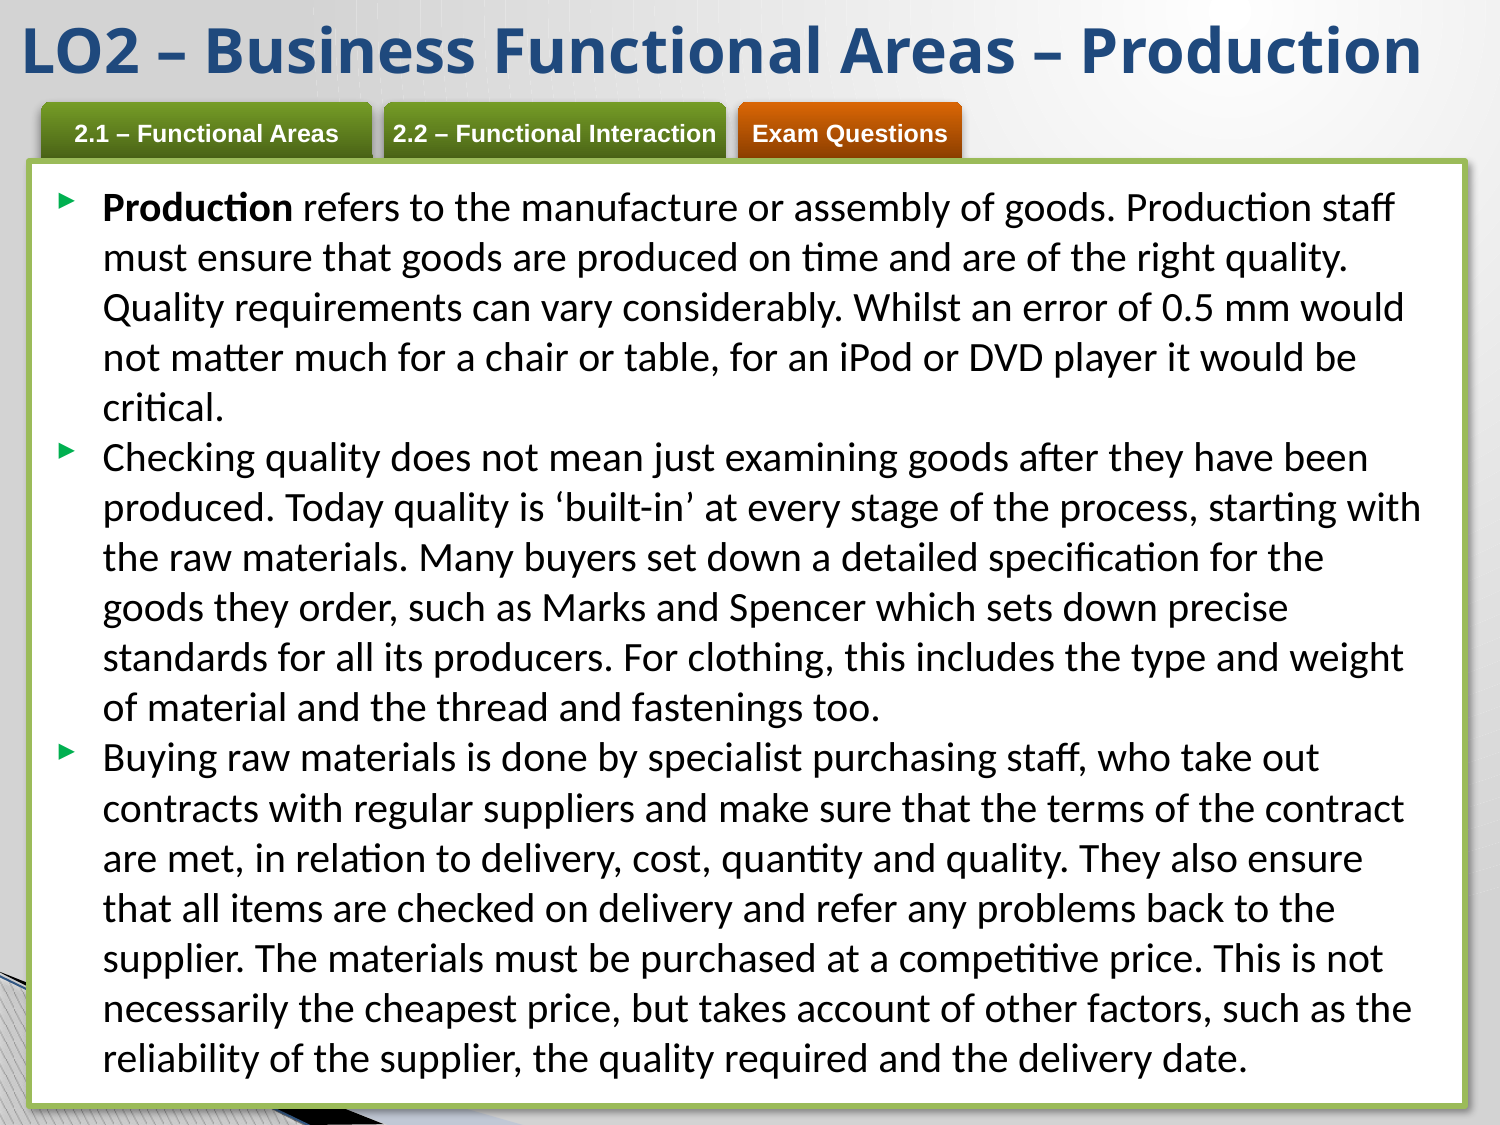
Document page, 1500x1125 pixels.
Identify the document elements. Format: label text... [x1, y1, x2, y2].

list Production refers to the manufacture or assembly of goods. Production staff must ensure that goods are produced on time and are of the right quality. Quality requirements can vary considerably. Whilst an error of 0.5 mm would not matter much for a chair or table, for an iPod or DVD player it would be critical. Checking quality does not mean just examining goods after they have been produced. Today quality is ‘built-in’ at every stage of the process, starting with the raw materials. Many buyers set down a detailed specification for the goods they order, such as Marks and Spencer which sets down precise standards for all its producers. For clothing, this includes the type and weight of material and the thread and fastenings too. Buying raw materials is done by specialist purchasing staff, who take out contracts with regular suppliers and make sure that the terms of the contract are met, in relation to delivery, cost, quantity and quality. They also ensure that all items are checked on delivery and refer any problems back to the supplier. The materials must be purchased at a competitive price. This is not necessarily the cheapest price, but takes account of other factors, such as the reliability of the supplier, the quality required and the delivery date. [40, 172, 1447, 1125]
text_box LO2 – Business Functional Areas – Production [5, 7, 1459, 90]
